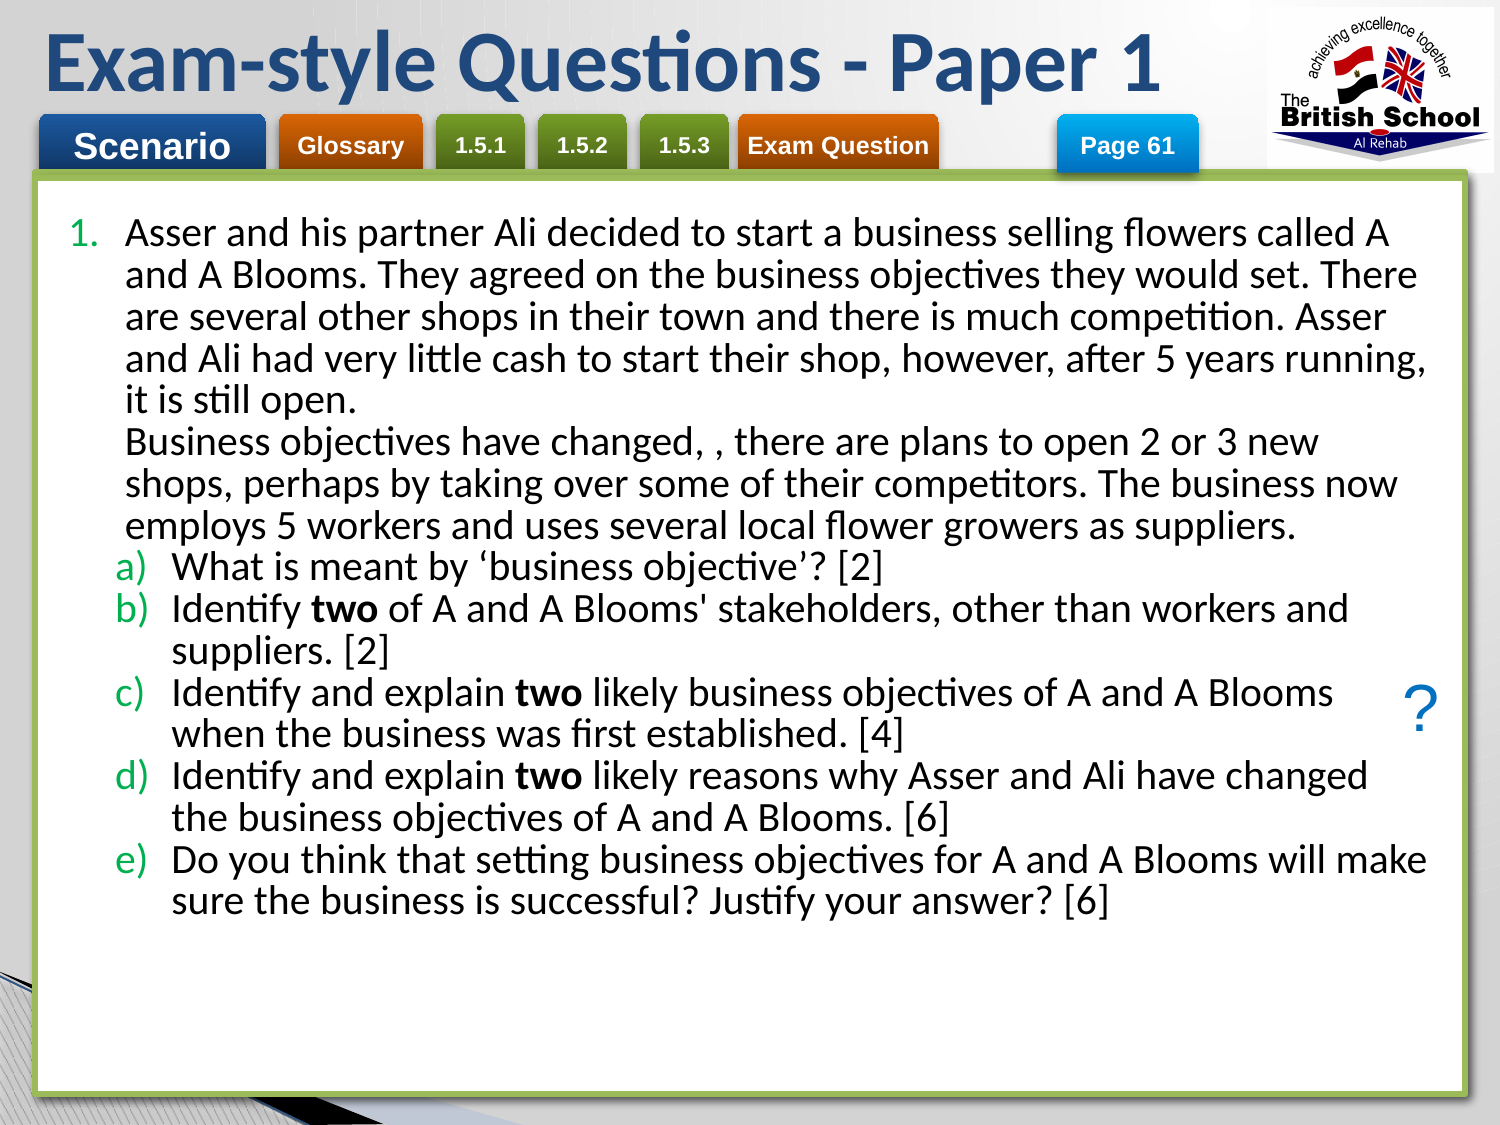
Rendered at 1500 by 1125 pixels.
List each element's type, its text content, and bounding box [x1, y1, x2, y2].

text_box ? [1387, 656, 1447, 752]
title Exam-style Questions - Paper 1 [29, 0, 1282, 118]
text_box [35, 178, 1465, 1094]
text_box Page 61 [1057, 114, 1199, 173]
picture [1267, 7, 1495, 173]
table_header Asser and his partner Ali decided to start a business selling flowers called A and A Blooms. They agreed on the business objectives they would set. There are several other shops in their town and there is much competition. Asser and Ali had very little cash to start their shop, however, after 5 years running, it is still open. Business objectives have changed, , there are plans to open 2 or 3 new shops, perhaps by taking over some of their competitors. The business now employs 5 workers and uses several local flower growers as suppliers. What is meant by ‘business objective’? [2] Identify two of A and A Blooms' stakeholders, other than workers and suppliers. [2] Identify and explain two likely business objectives of A and A Blooms when the business was first established. [4] Identify and explain two likely reasons why Asser and Ali have changed the business objectives of A and A Blooms. [6] Do you think that setting business objectives for A and A Blooms will make sure the business is successful? Justify your answer? [6] [53, 208, 1447, 1047]
picture [281, 1114, 303, 1125]
